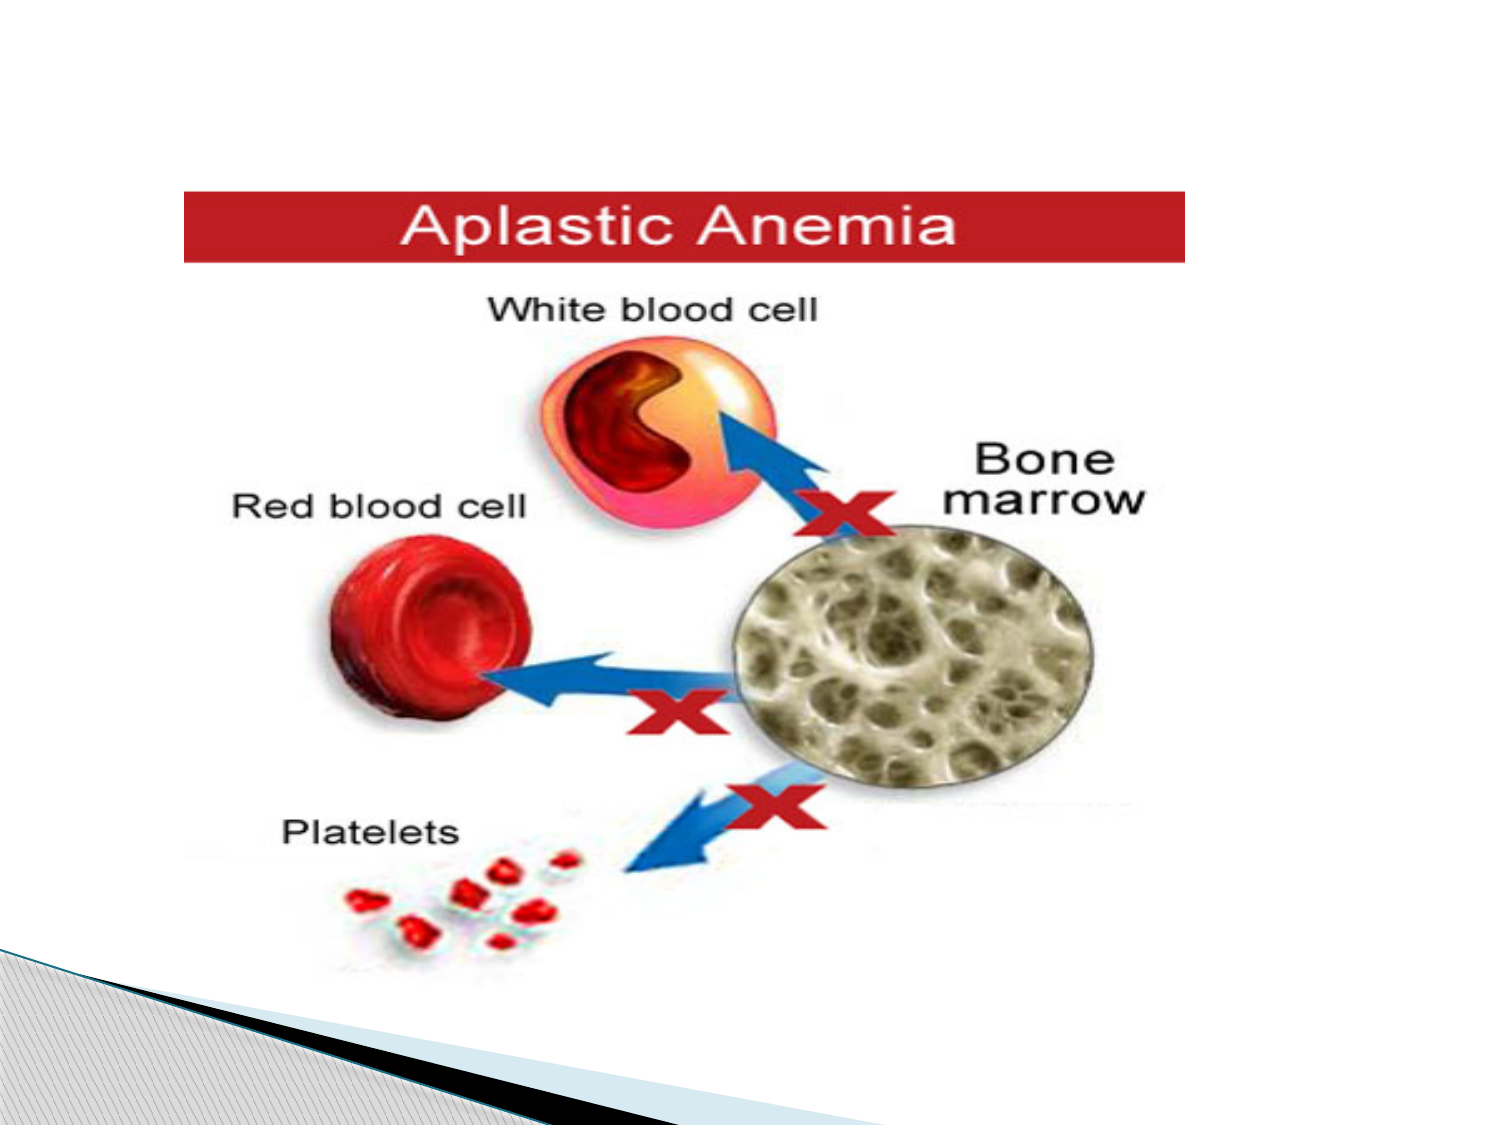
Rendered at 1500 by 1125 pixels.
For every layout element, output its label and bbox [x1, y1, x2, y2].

text_box [182, 160, 1307, 988]
